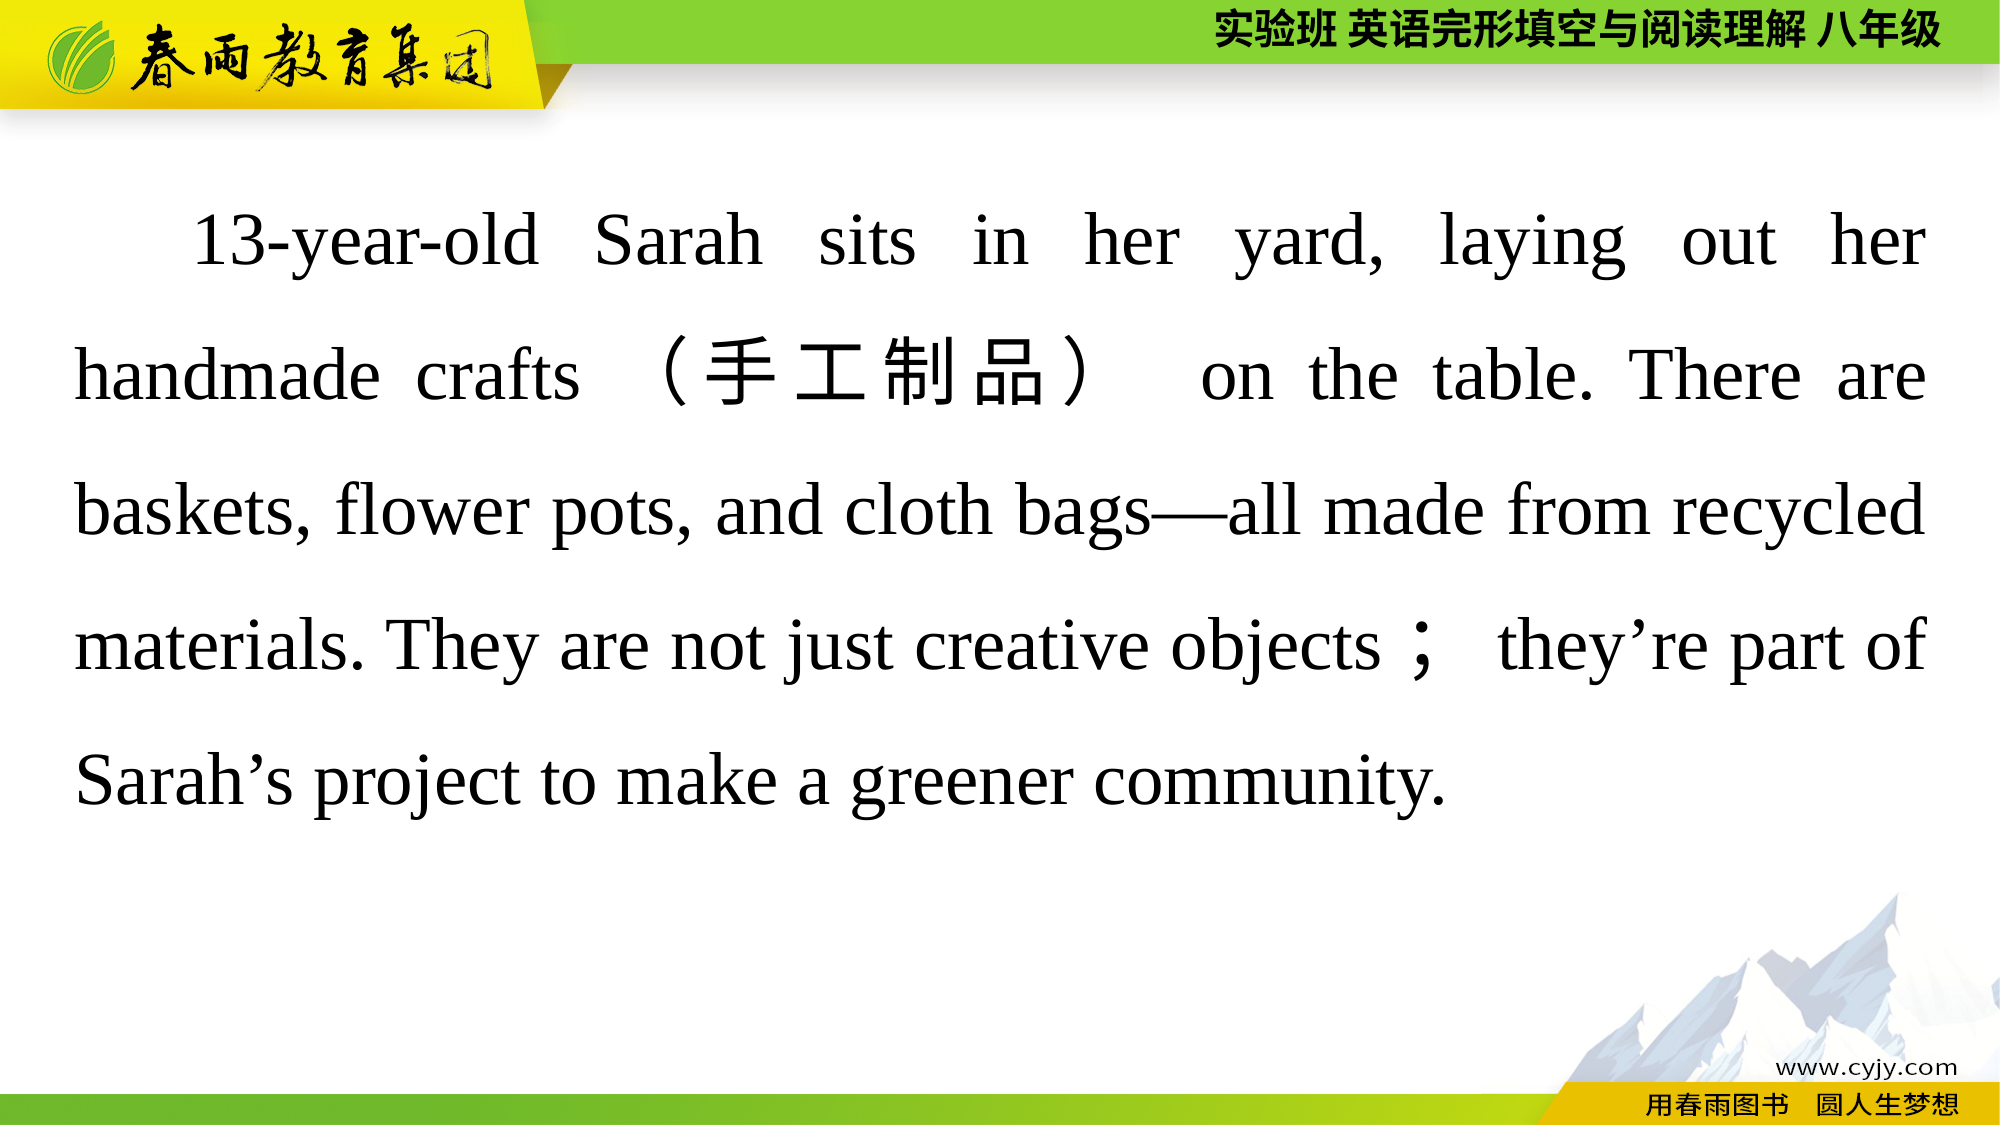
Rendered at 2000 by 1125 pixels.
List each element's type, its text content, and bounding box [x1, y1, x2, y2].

picture [0, 0, 2000, 1125]
list 13-year-old Sarah sits in her yard, laying out her handmade crafts（手工制品） on the table. There are baskets, flower pots, and cloth bags—all made from recycled materials. They are not just creative objects；they’re part of Sarah’s project to make a greener community. [59, 137, 1944, 834]
